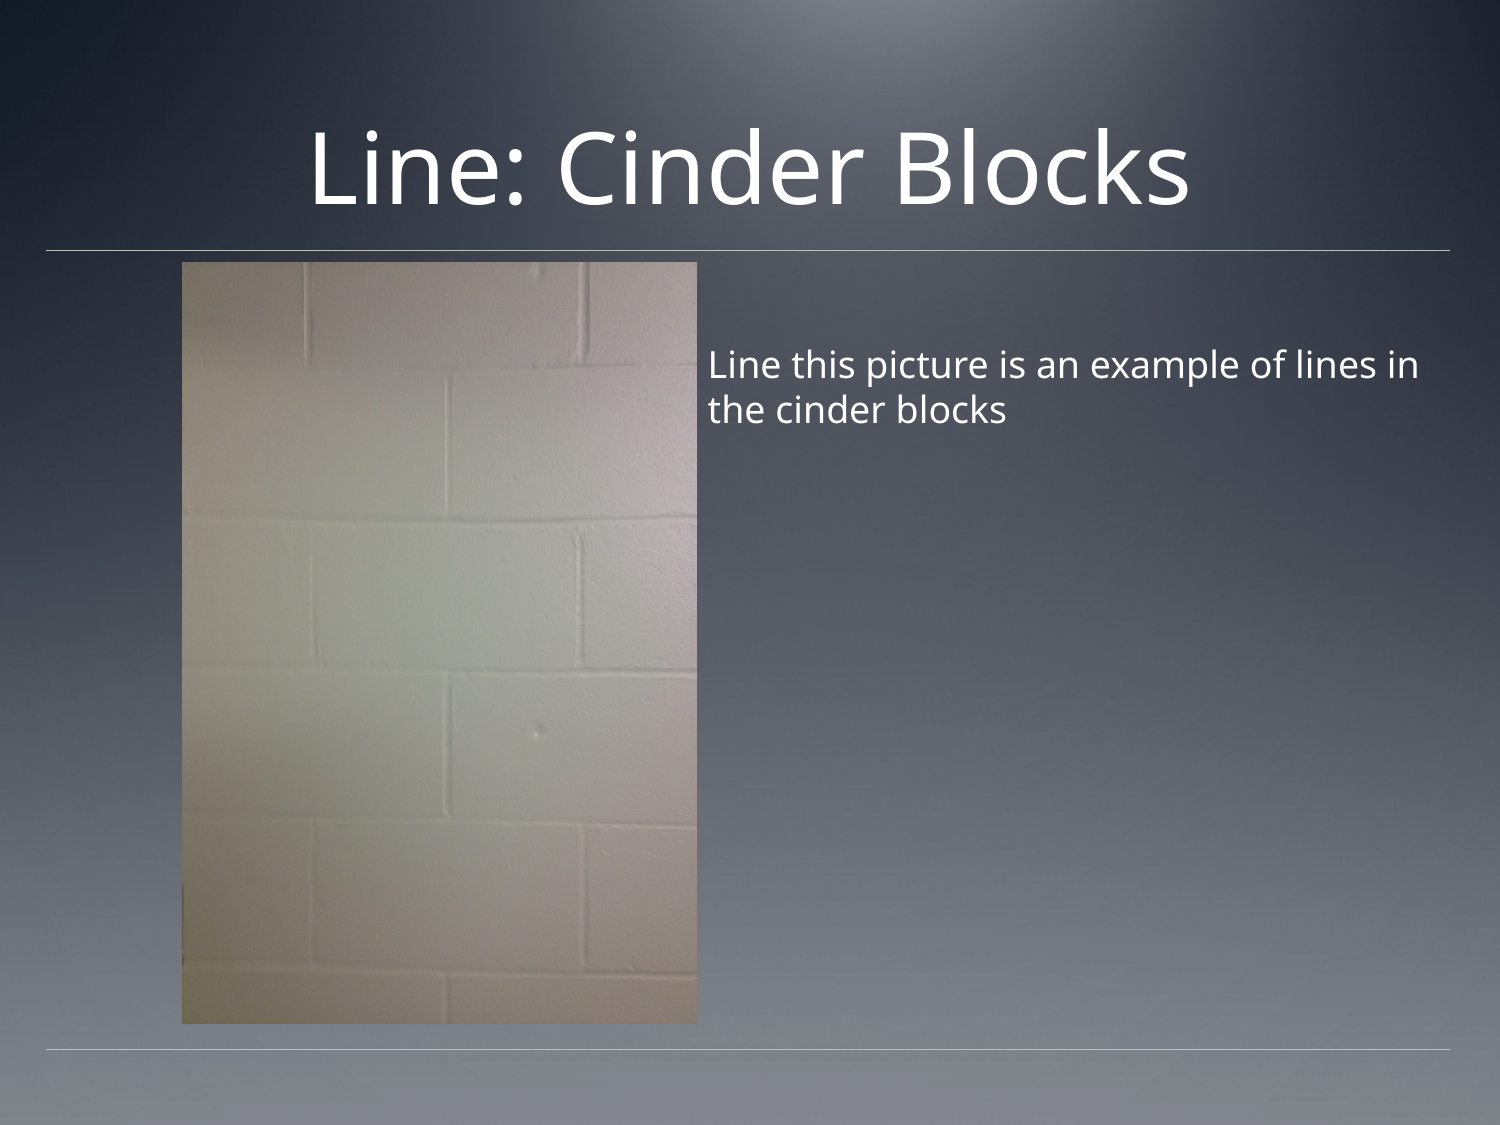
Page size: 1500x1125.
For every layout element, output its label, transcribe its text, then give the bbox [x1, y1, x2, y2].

text_box Line this picture is an example of lines in the cinder blocks [1024, 333, 1467, 438]
title Line: Cinder Blocks [105, 17, 1394, 233]
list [0, 260, 1024, 1026]
